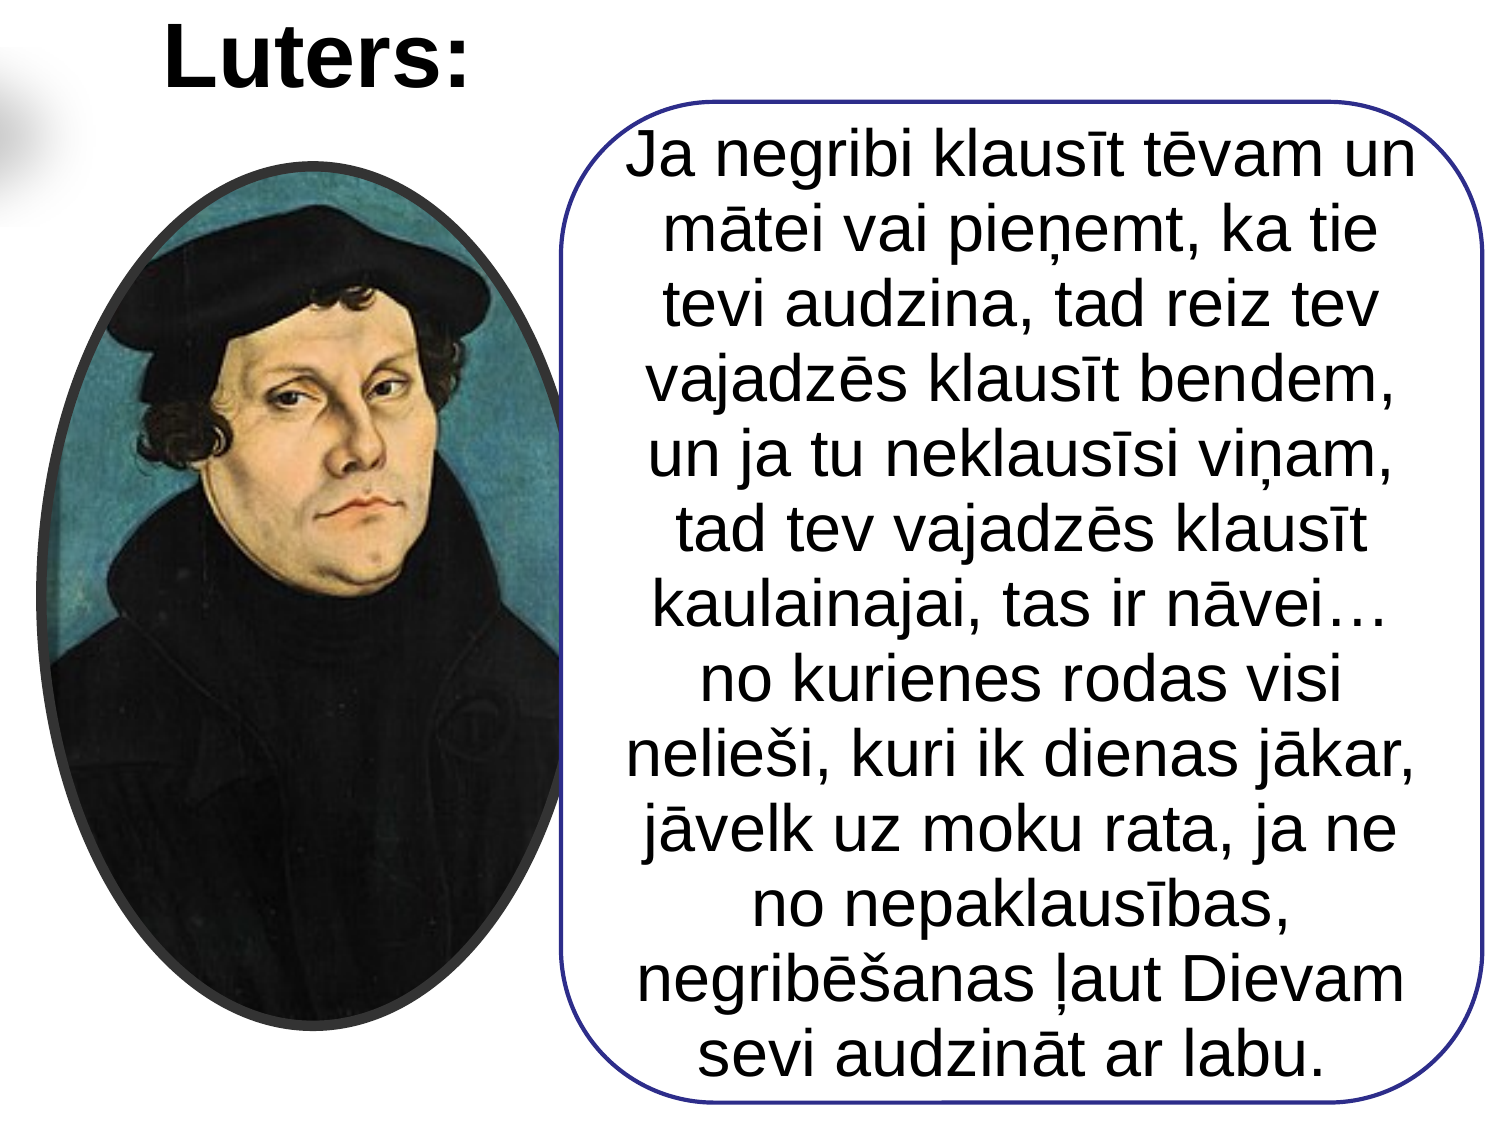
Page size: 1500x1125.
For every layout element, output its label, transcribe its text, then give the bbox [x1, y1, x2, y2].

title Luters: [147, 0, 1500, 102]
text_box Ja negribi klausīt tēvam un mātei vai pieņemt, ka tie tevi audzina, tad reiz tev vajadzēs klausīt bendem, un ja tu neklausīsi viņam, tad tev vajadzēs klausīt kaulainajai, tas ir nāvei… no kurienes rodas visi nelieši, kuri ik dienas jākar, jāvelk uz moku rata, ja ne no nepaklausības, negribēšanas ļaut Dievam sevi audzināt ar labu. [583, 102, 1485, 1105]
slide_number 8 [1358, 1072, 1426, 1103]
picture [41, 166, 585, 1027]
